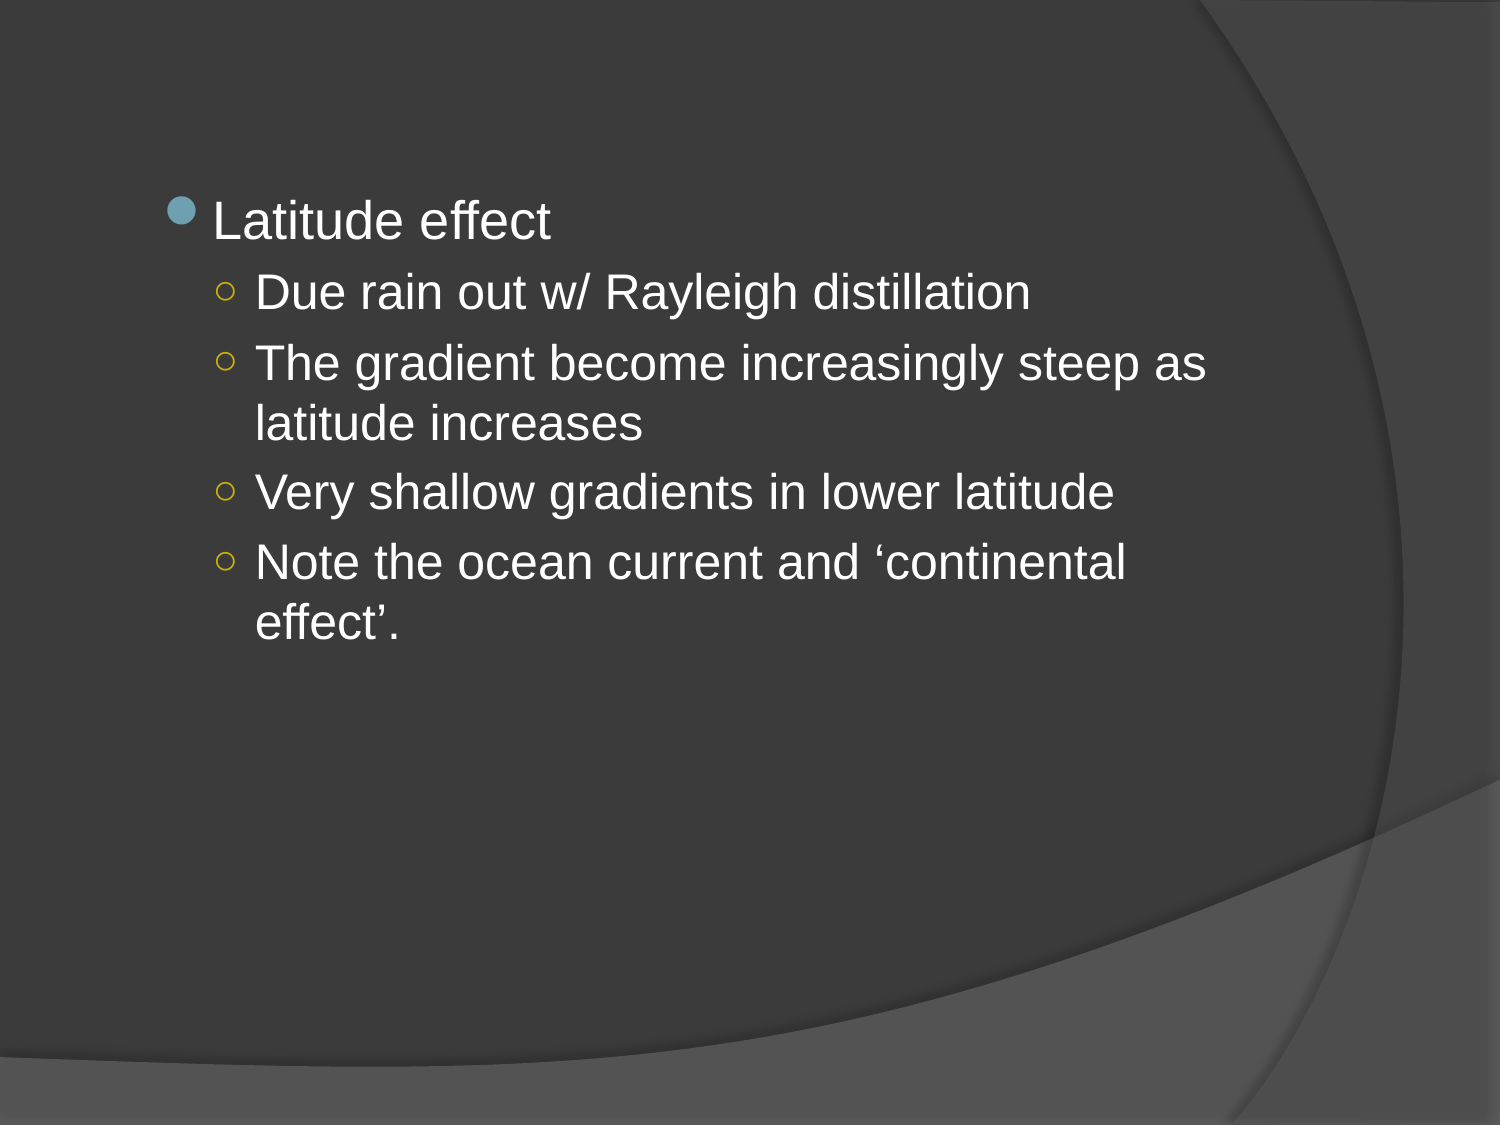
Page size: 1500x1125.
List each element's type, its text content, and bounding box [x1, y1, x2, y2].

list Latitude effect Due rain out w/ Rayleigh distillation The gradient become increasingly steep as latitude increases Very shallow gradients in lower latitude Note the ocean current and ‘continental effect’. [75, 91, 1300, 1071]
